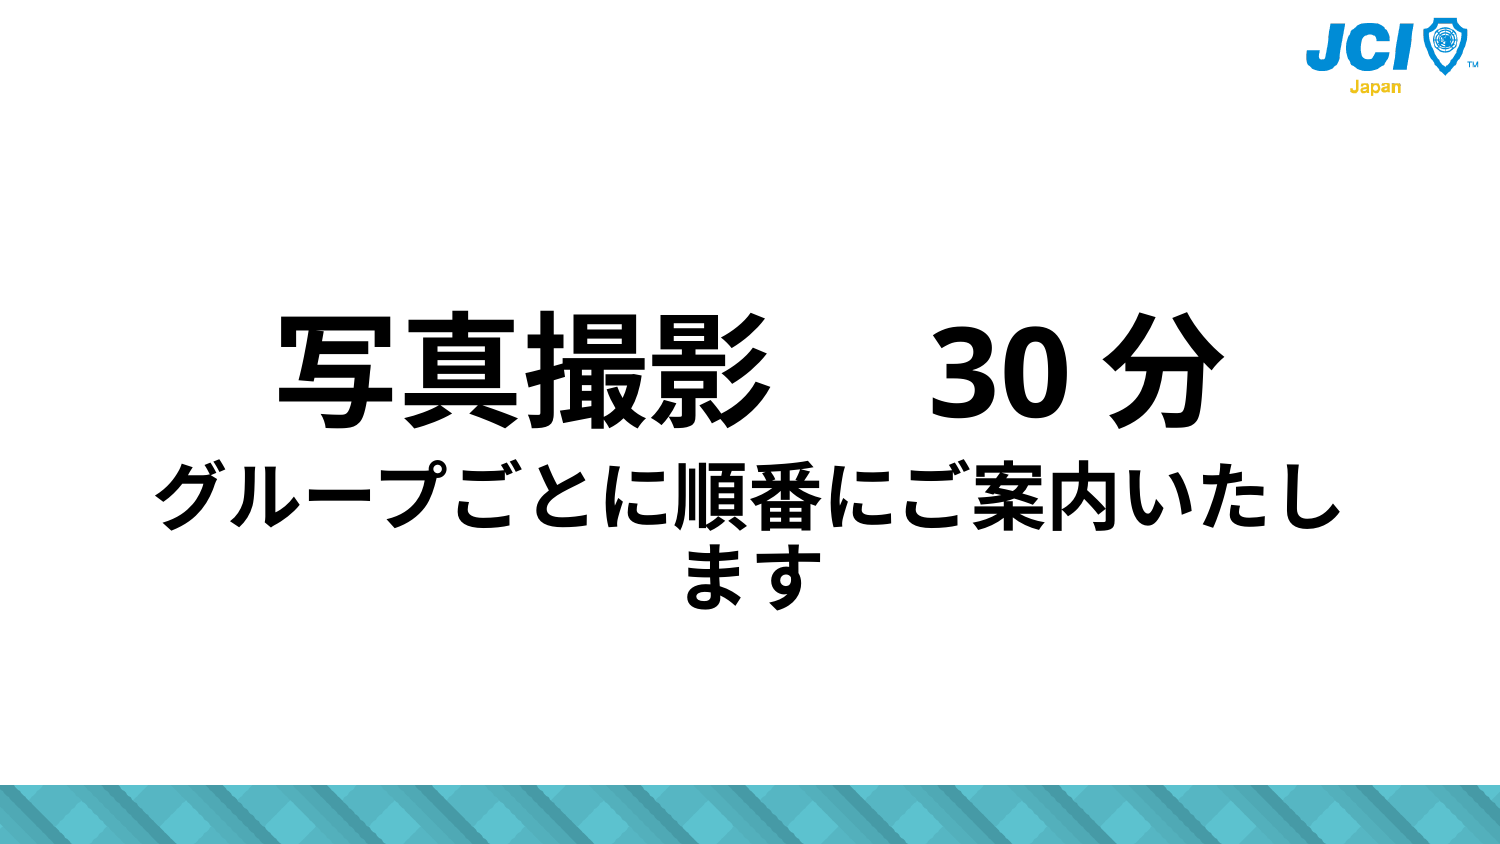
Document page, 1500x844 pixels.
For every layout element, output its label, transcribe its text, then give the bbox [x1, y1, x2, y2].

picture [0, 0, 1500, 844]
list 写真撮影 30分 グループごとに順番にご案内いたします [103, 136, 1397, 708]
